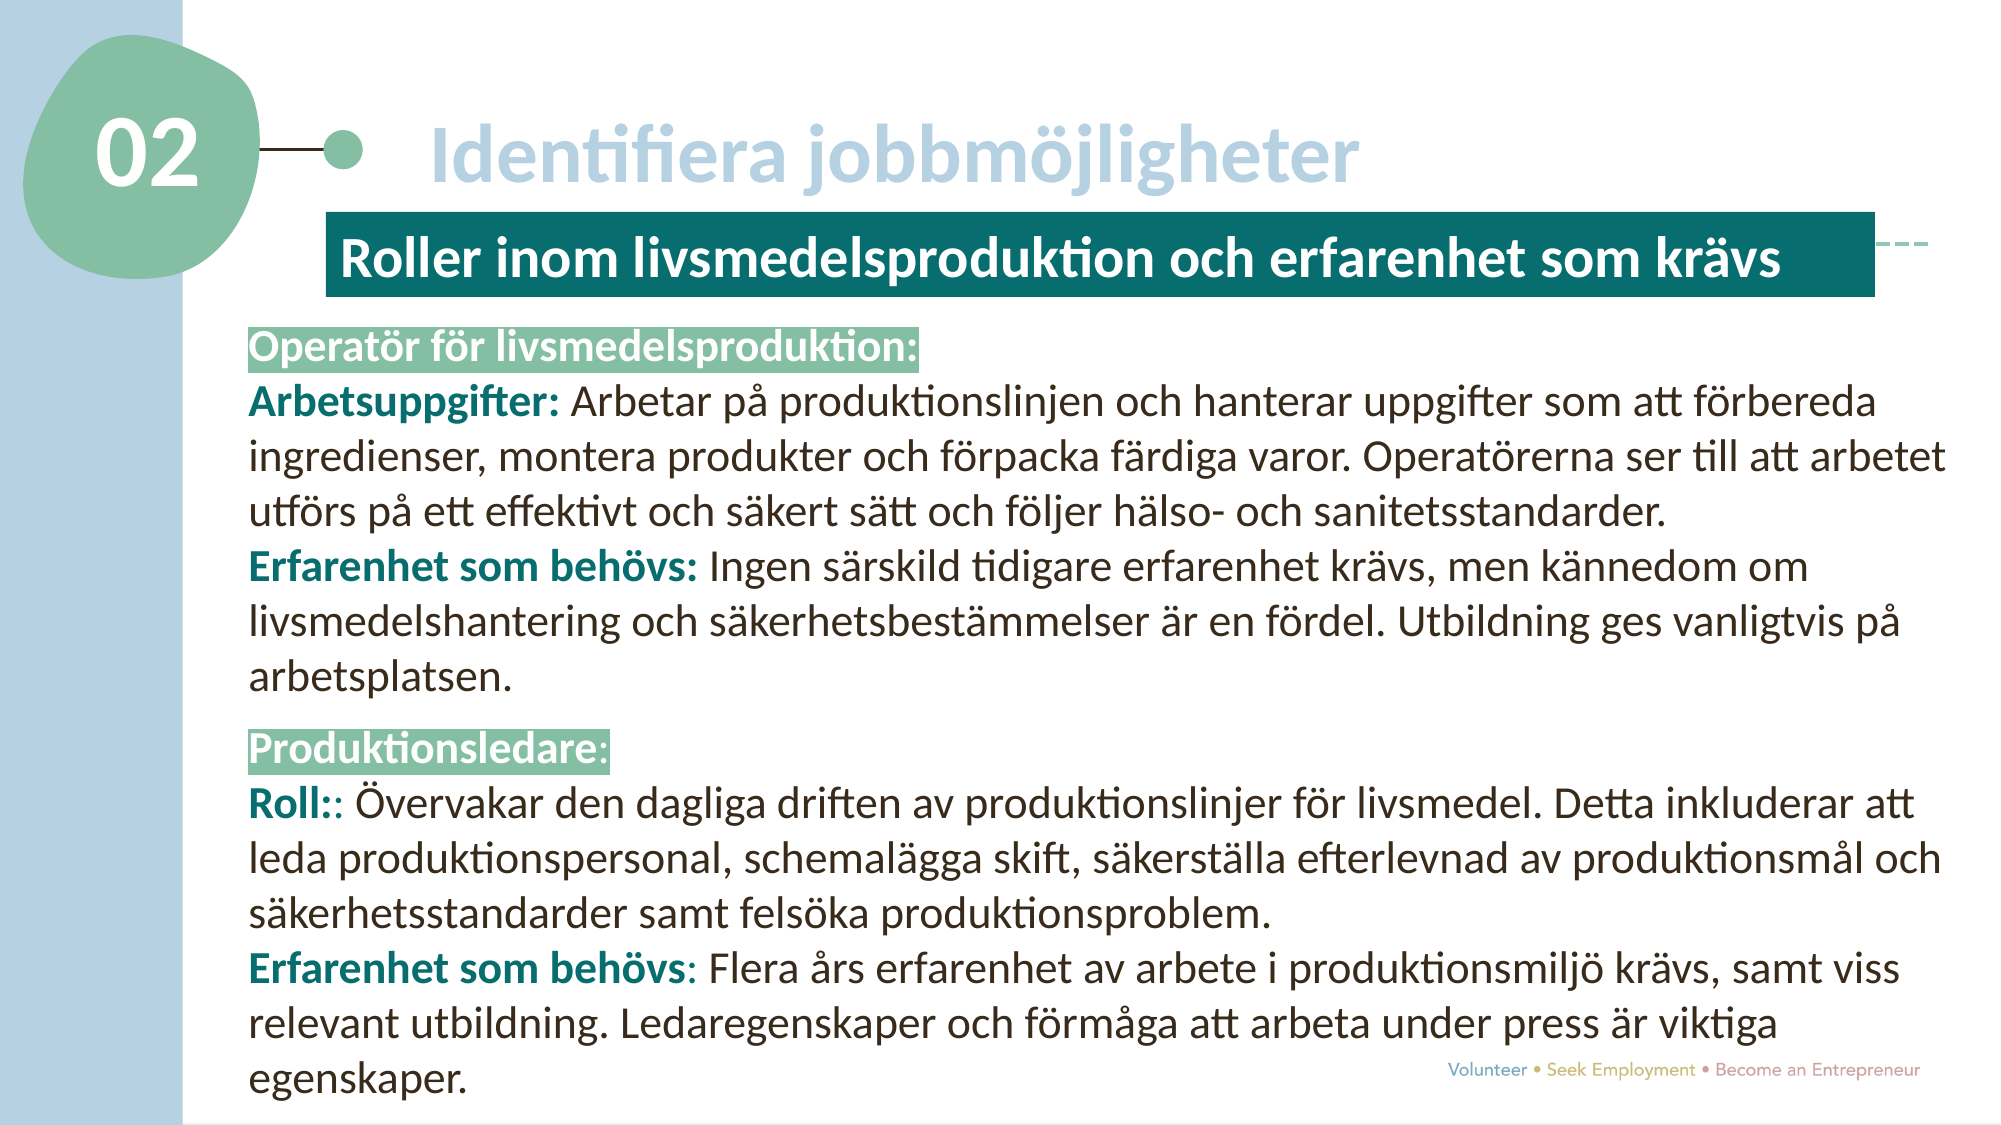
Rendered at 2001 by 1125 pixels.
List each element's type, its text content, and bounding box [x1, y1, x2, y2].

text_box Identifiera jobbmöjligheter [414, 108, 1675, 211]
text_box Operatör för livsmedelsproduktion: Arbetsuppgifter: Arbetar på produktionslinjen och hanterar uppgifter som att förbereda ingredienser, montera produkter och förpacka färdiga varor. Operatörerna ser till att arbetet utförs på ett effektivt och säkert sätt och följer hälso- och sanitetsstandarder. Erfarenhet som behövs: Ingen särskild tidigare erfarenhet krävs, men kännedom om livsmedelshantering och säkerhetsbestämmelser är en fördel. Utbildning ges vanligtvis på arbetsplatsen. Produktionsledare: Roll:: Övervakar den dagliga driften av produktionslinjer för livsmedel. Detta inkluderar att leda produktionspersonal, schemalägga skift, säkerställa efterlevnad av produktionsmål och säkerhetsstandarder samt felsöka produktionsproblem. Erfarenhet som behövs: Flera års erfarenhet av arbete i produktionsmiljö krävs, samt viss relevant utbildning. Ledaregenskaper och förmåga att arbeta under press är viktiga egenskaper. [233, 308, 1976, 1125]
text_box 02 [21, 88, 275, 230]
text_box Roller inom livsmedelsproduktion och erfarenhet som krävs [325, 211, 1875, 297]
text_box [55, 35, 249, 88]
text_box [34, 230, 234, 280]
text_box [0, 0, 184, 1125]
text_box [110, 129, 363, 170]
